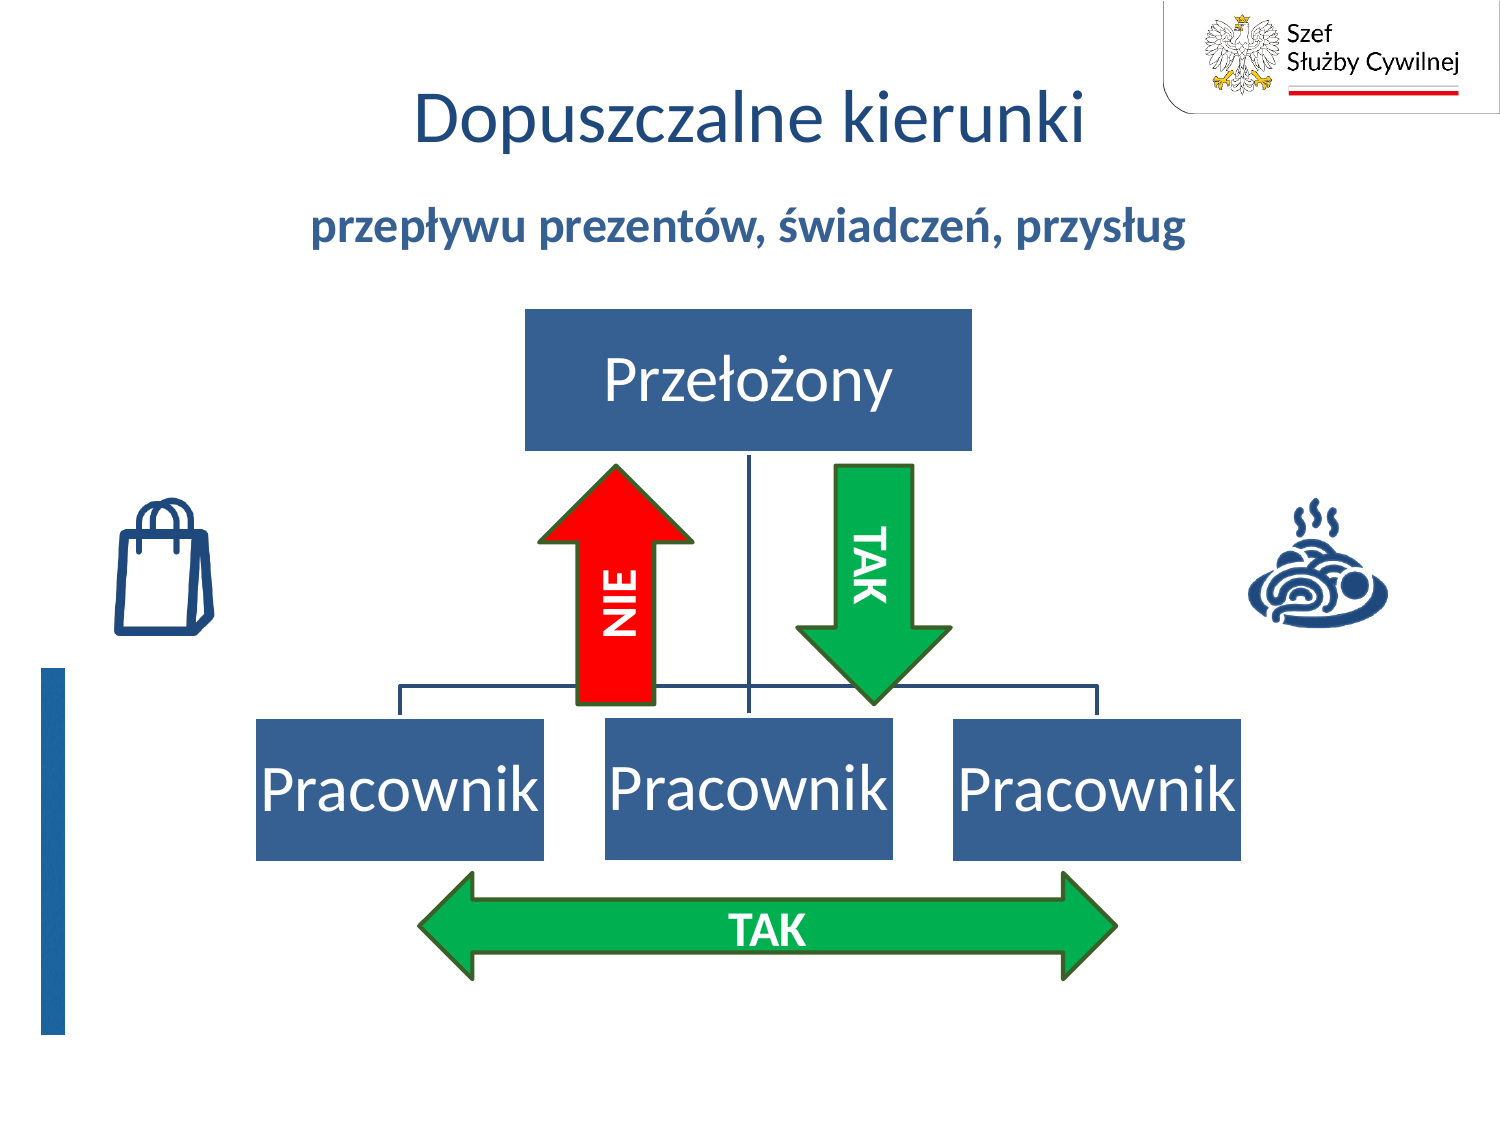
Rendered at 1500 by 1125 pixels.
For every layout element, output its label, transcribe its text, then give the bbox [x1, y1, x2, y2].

title Dopuszczalne kierunki [100, 60, 1400, 184]
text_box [249, 228, 1251, 988]
text_box przepływu prezentów, świadczeń, przysług [97, 184, 1400, 260]
picture [1242, 486, 1393, 638]
picture [1163, 0, 1500, 114]
picture [88, 491, 239, 642]
picture [41, 668, 65, 1035]
